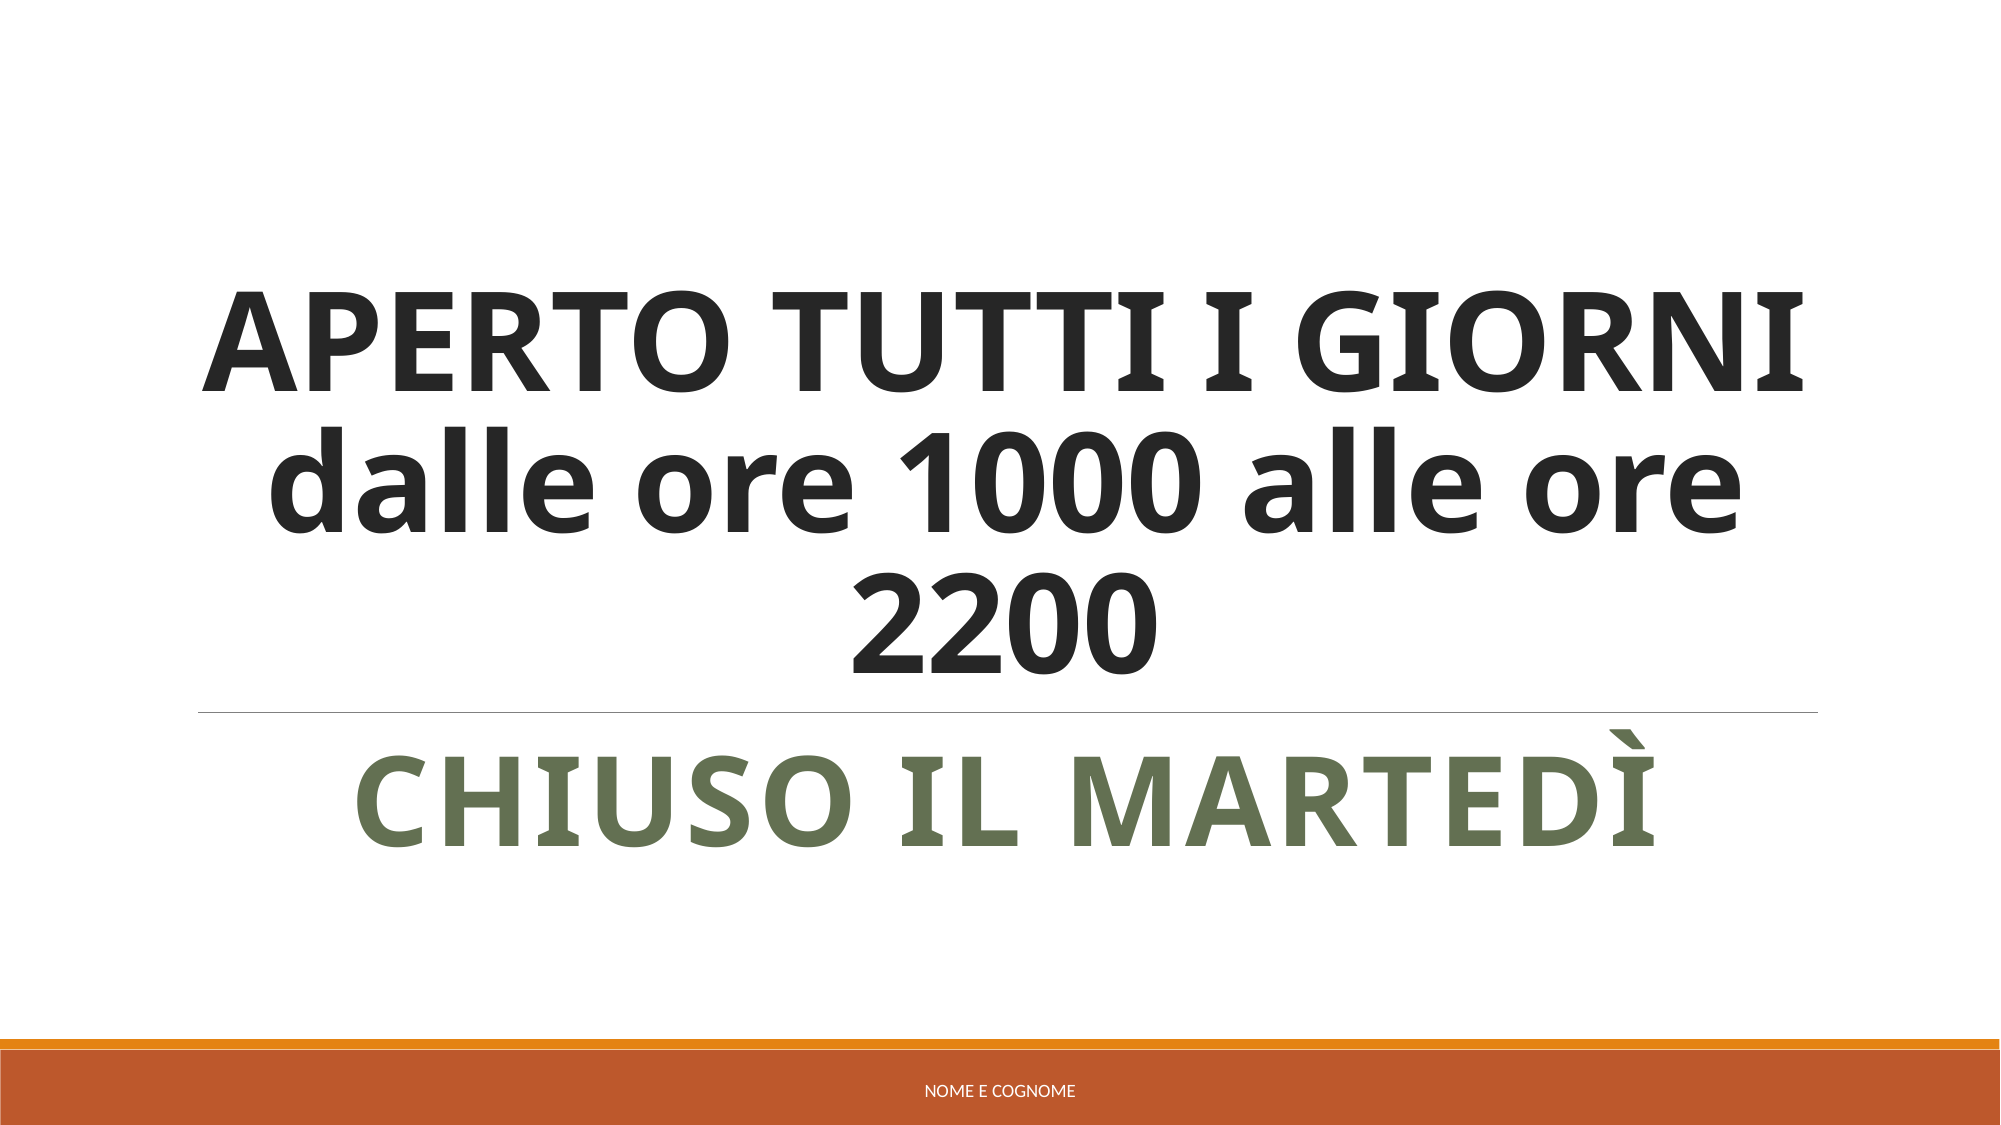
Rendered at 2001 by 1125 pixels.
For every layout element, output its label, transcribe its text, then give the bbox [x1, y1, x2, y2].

footer Nome e Cognome [604, 1059, 1396, 1120]
subtitle CHIUSO IL MARTEDÌ [180, 730, 1831, 919]
title APERTO TUTTI I GIORNI dalle ore 1000 alle ore 2200 [180, 124, 1830, 710]
